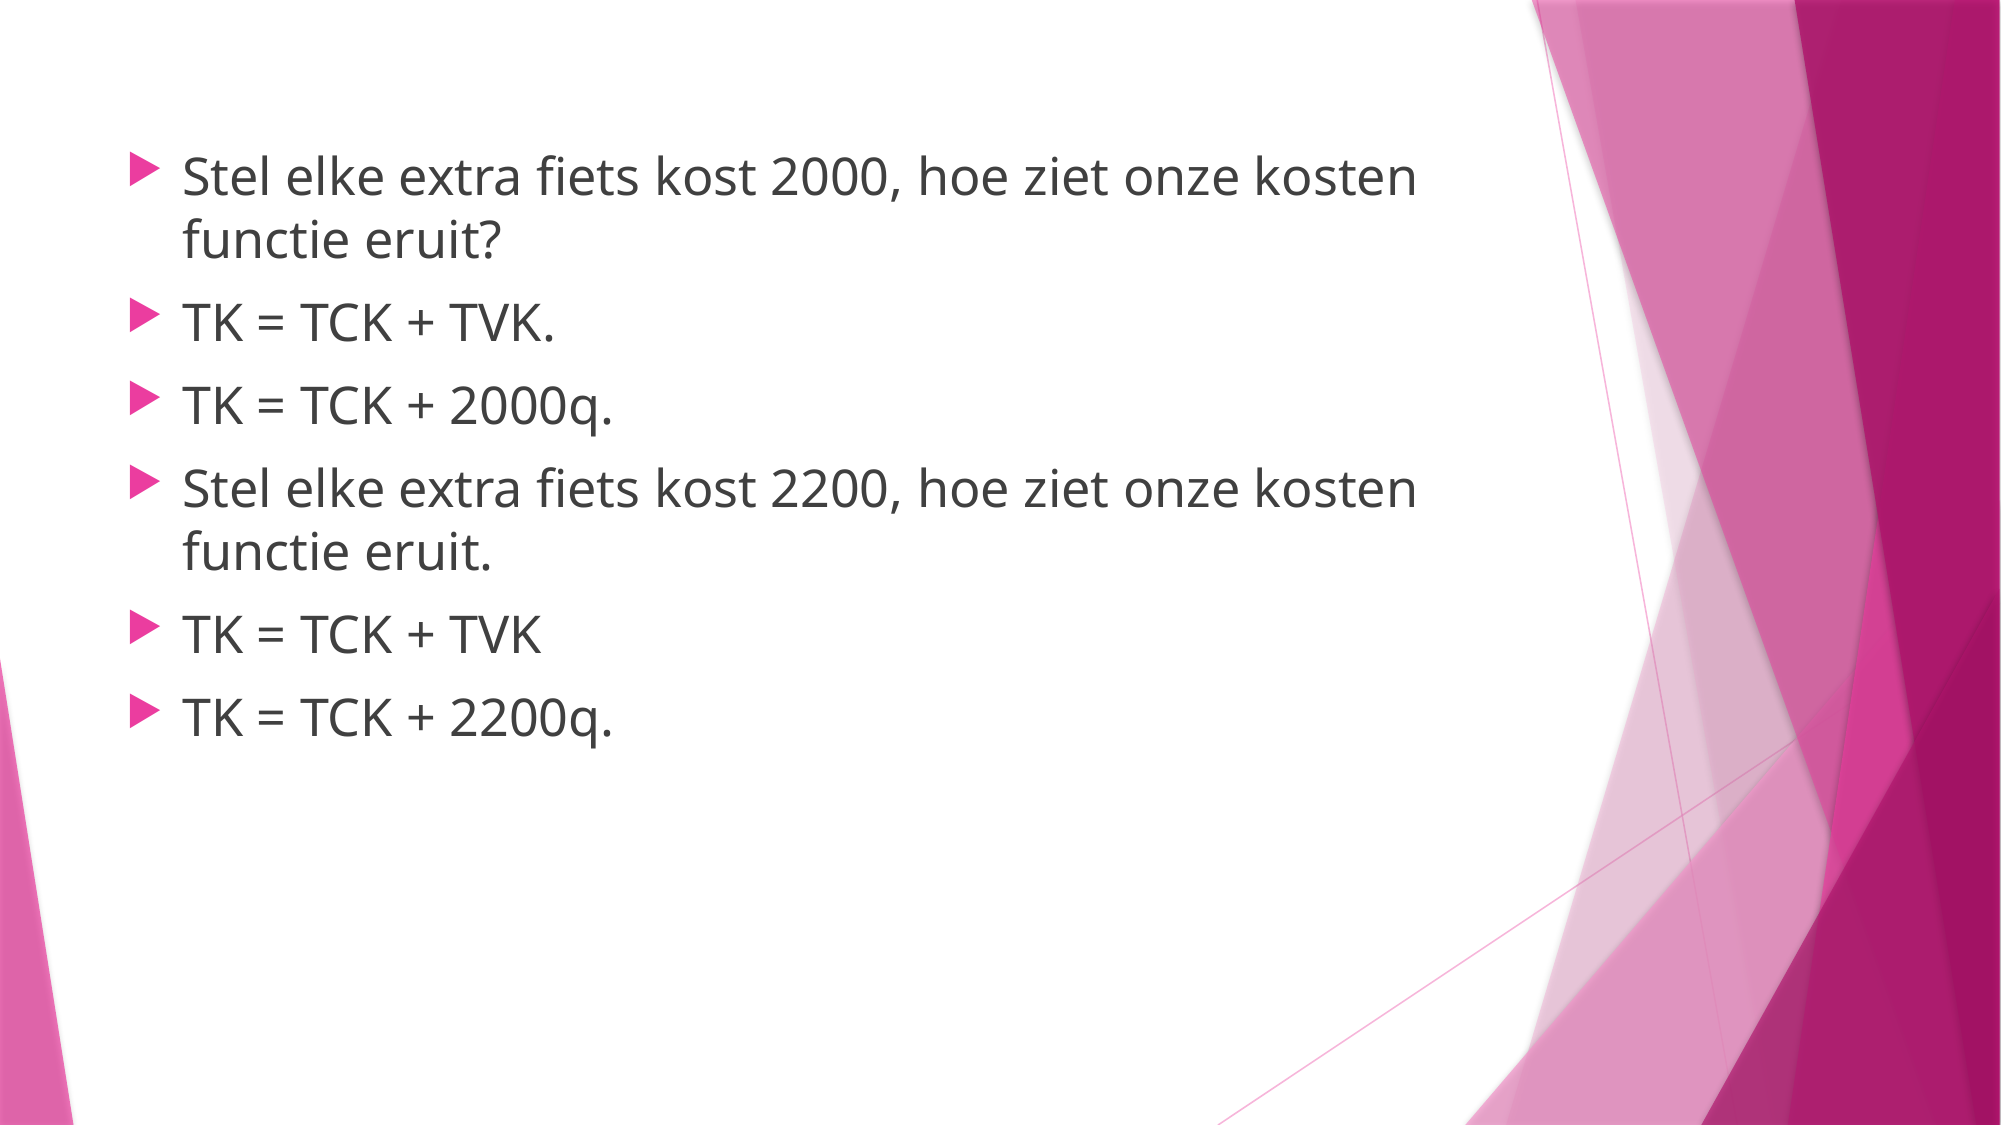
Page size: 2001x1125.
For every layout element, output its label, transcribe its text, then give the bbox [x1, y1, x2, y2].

list Stel elke extra fiets kost 2000, hoe ziet onze kosten functie eruit? TK = TCK + TVK. TK = TCK + 2000q. Stel elke extra fiets kost 2200, hoe ziet onze kosten functie eruit. TK = TCK + TVK TK = TCK + 2200q. [111, 136, 1522, 992]
